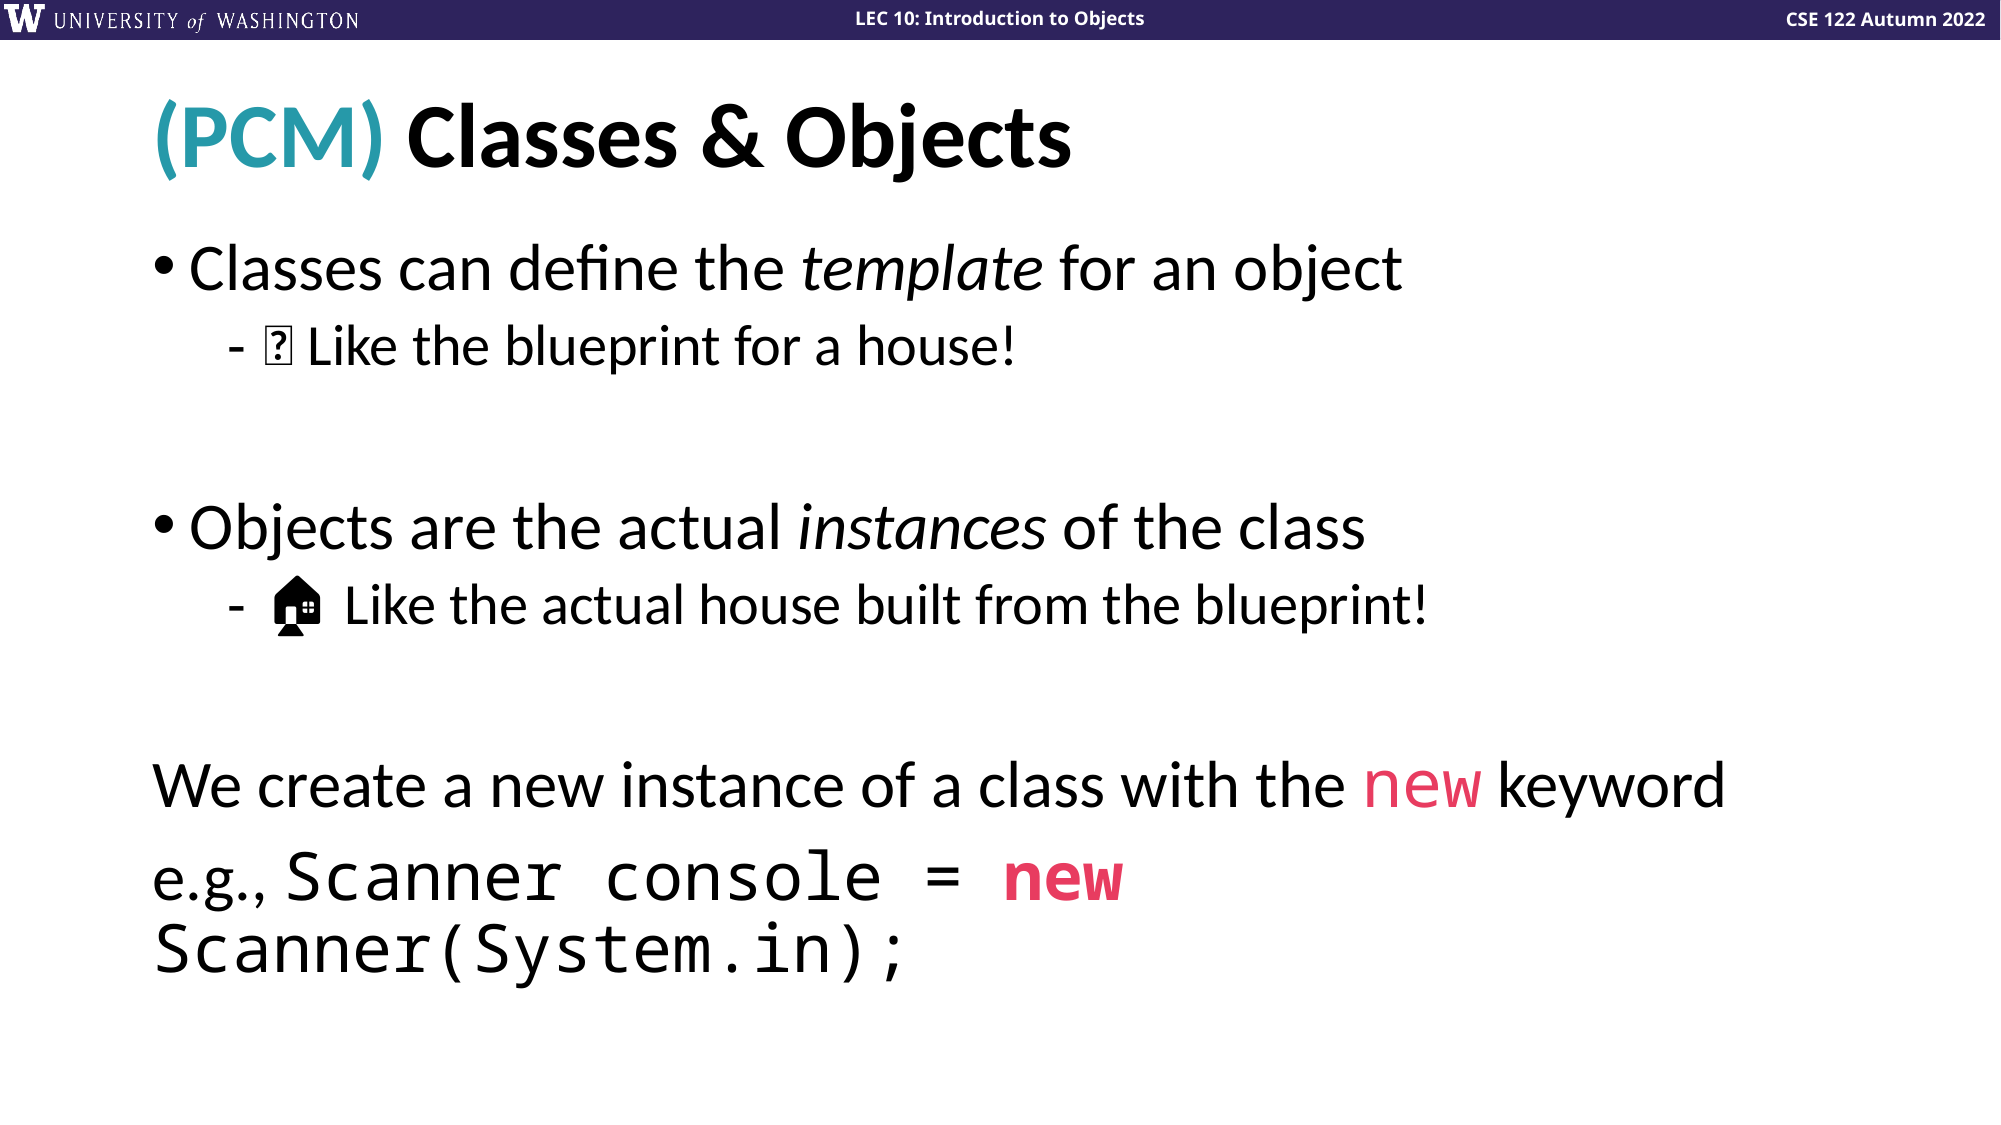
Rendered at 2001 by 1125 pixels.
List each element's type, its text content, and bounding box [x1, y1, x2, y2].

list Classes can define the template for an object 📰 Like the blueprint for a house! Objects are the actual instances of the class 🏠 Like the actual house built from the blueprint! We create a new instance of a class with the new keyword e.g., Scanner console = new Scanner(System.in); [137, 224, 1863, 1014]
title (PCM) Classes & Objects [137, 74, 1863, 200]
picture [4, 4, 358, 33]
